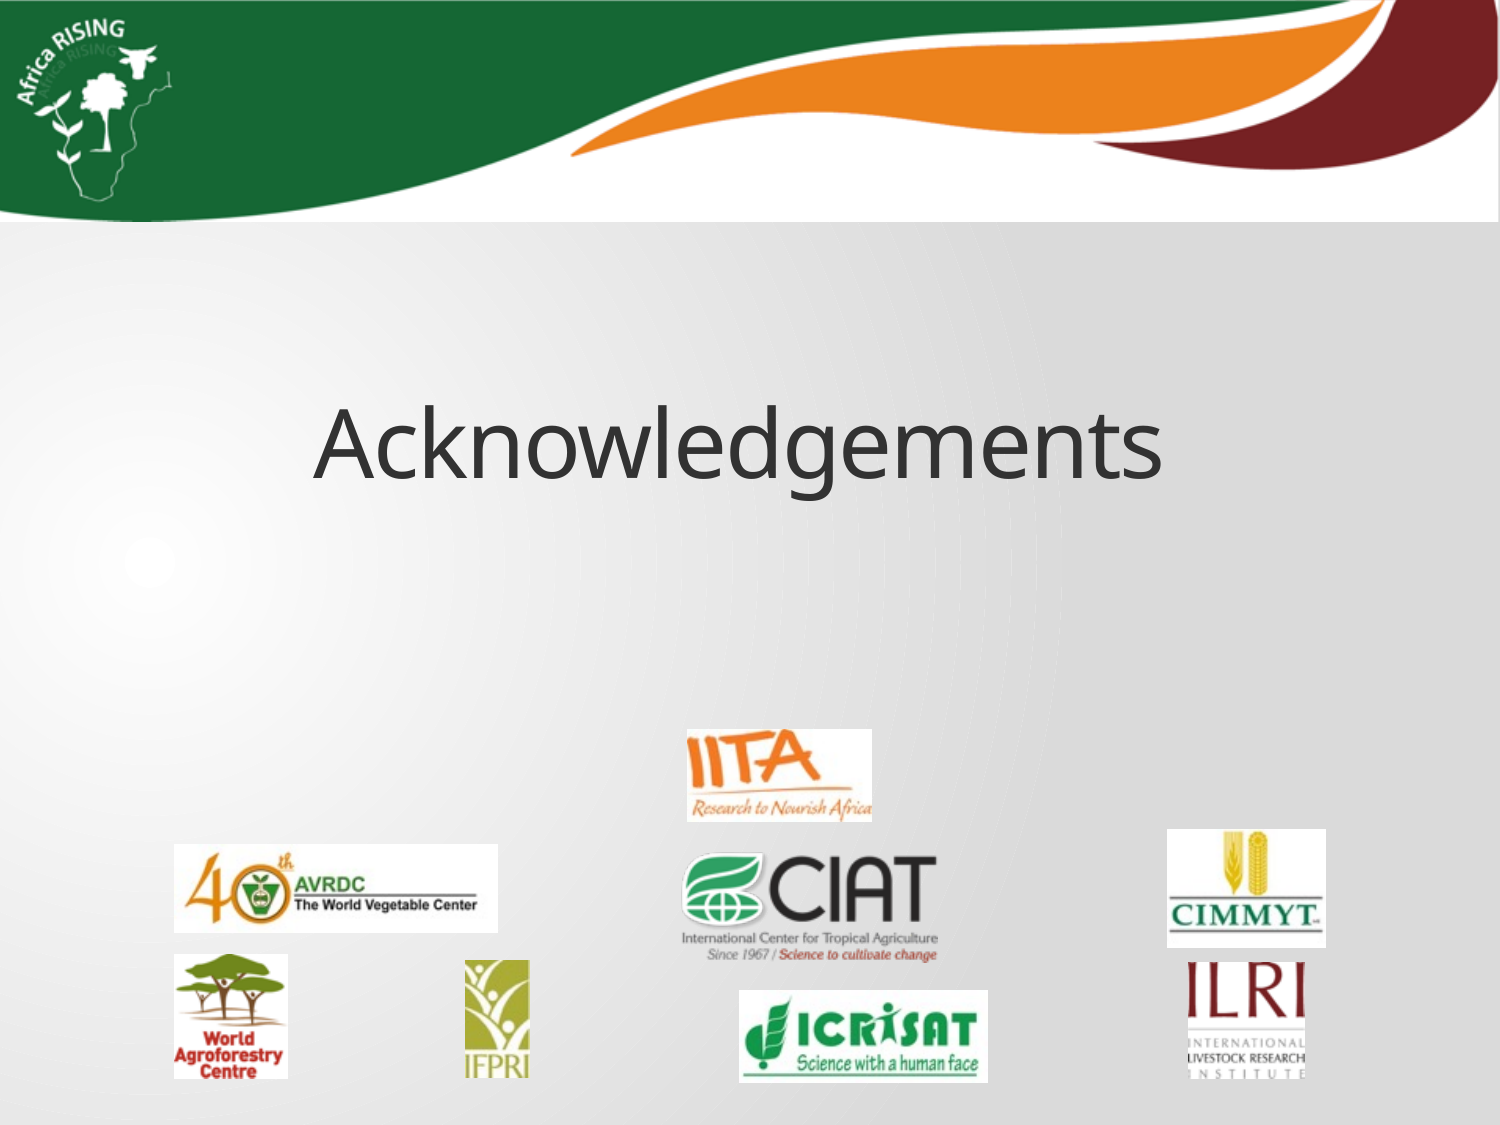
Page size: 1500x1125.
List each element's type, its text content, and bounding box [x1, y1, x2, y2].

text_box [174, 728, 1326, 1084]
title Acknowledgements [114, 375, 1365, 563]
picture [0, 0, 1499, 222]
